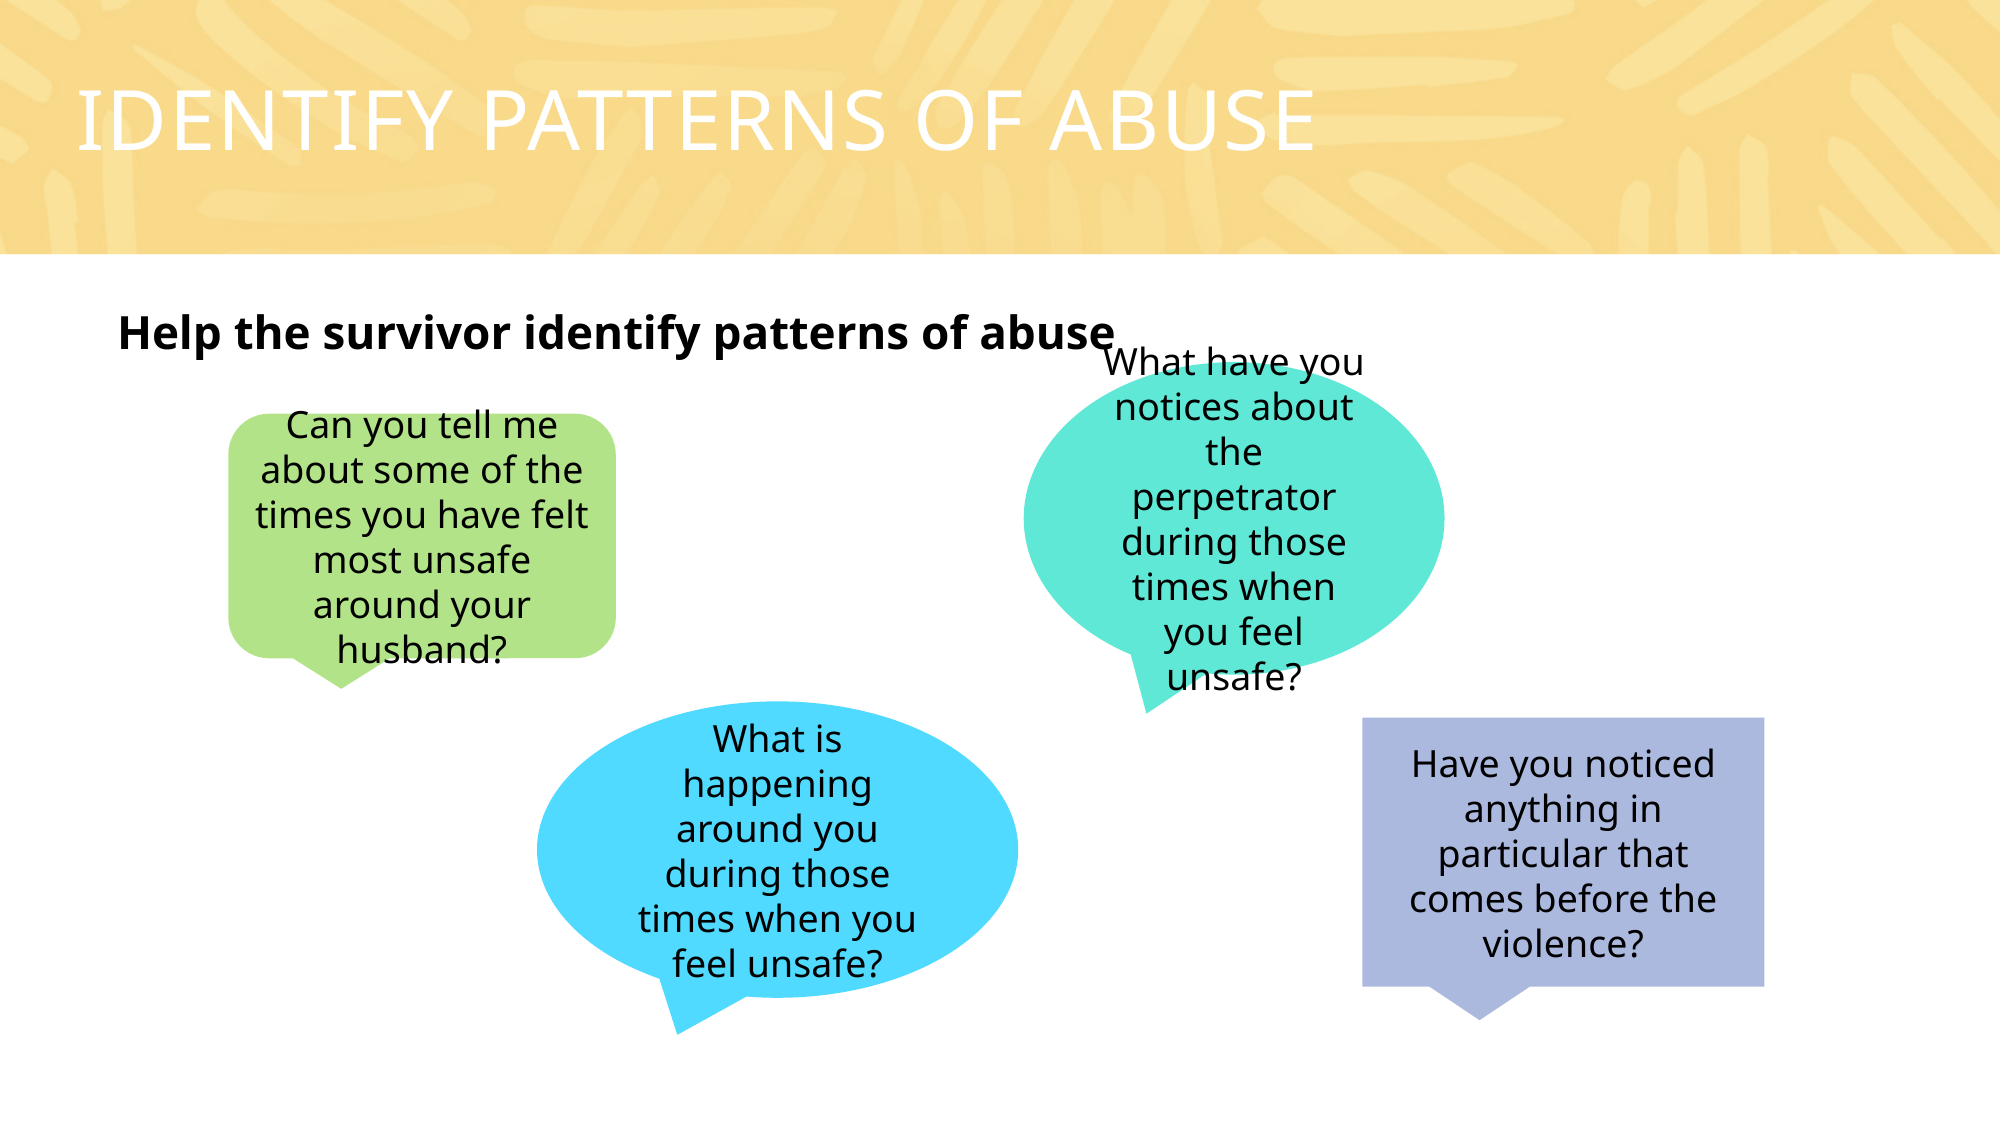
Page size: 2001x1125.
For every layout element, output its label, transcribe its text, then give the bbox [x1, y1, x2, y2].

text_box Can you tell me about some of the times you have felt most unsafe around your husband? [227, 412, 618, 690]
text_box Have you noticed anything in particular that comes before the violence? [1361, 716, 1766, 1022]
text_box Help the survivor identify patterns of abuse [102, 296, 1133, 366]
text_box What is happening around you during those times when you feel unsafe? [535, 700, 1020, 1037]
picture [0, 0, 2000, 1125]
title Identify PATTERNS OF ABUSE [61, 33, 1938, 220]
text_box What have you notices about the perpetrator during those times when you feel unsafe? [1022, 360, 1446, 715]
